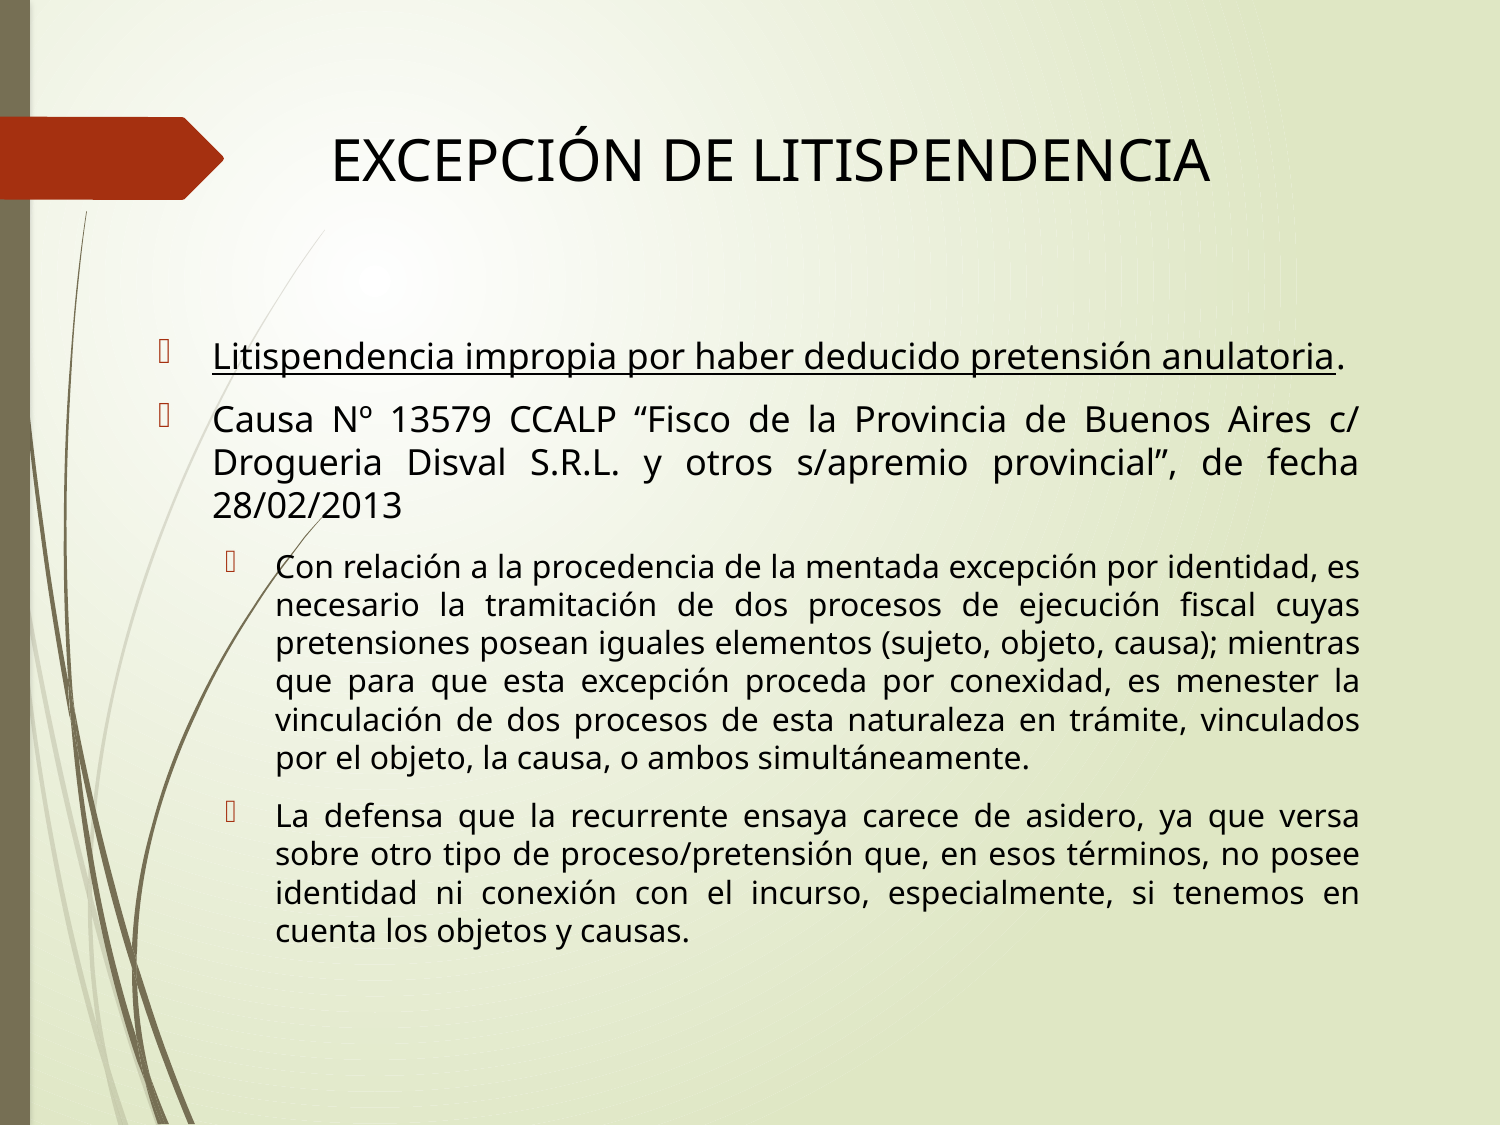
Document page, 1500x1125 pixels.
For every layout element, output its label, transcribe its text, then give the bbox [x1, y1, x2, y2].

list Litispendencia impropia por haber deducido pretensión anulatoria. Causa Nº 13579 CCALP “Fisco de la Provincia de Buenos Aires c/ Drogueria Disval S.R.L. y otros s/apremio provincial”, de fecha 28/02/2013 Con relación a la procedencia de la mentada excepción por identidad, es necesario la tramitación de dos procesos de ejecución fiscal cuyas pretensiones posean iguales elementos (sujeto, objeto, causa); mientras que para que esta excepción proceda por conexidad, es menester la vinculación de dos procesos de esta naturaleza en trámite, vinculados por el objeto, la causa, o ambos simultáneamente. La defensa que la recurrente ensaya carece de asidero, ya que versa sobre otro tipo de proceso/pretensión que, en esos términos, no posee identidad ni conexión con el incurso, especialmente, si tenemos en cuenta los objetos y causas. [143, 326, 1376, 1012]
title Excepción de litispendencia [230, 116, 1312, 326]
